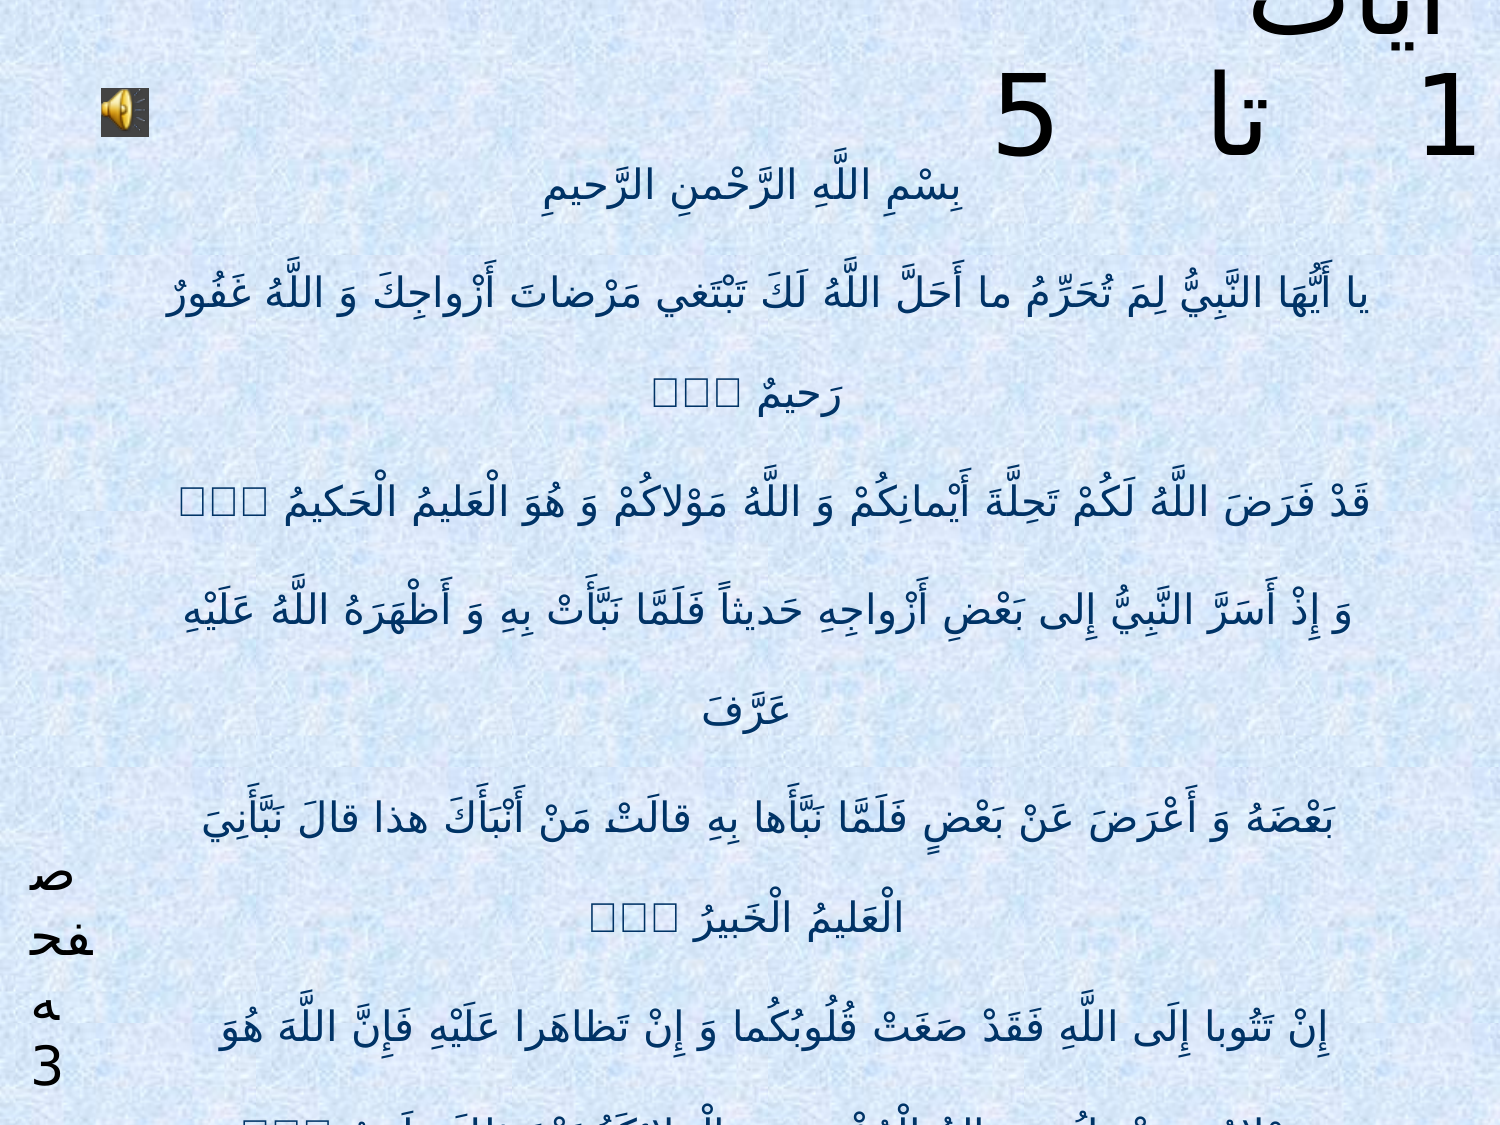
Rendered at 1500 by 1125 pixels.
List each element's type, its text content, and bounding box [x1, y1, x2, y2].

list بِسْمِ اللَّهِ الرَّحْمنِ الرَّحيمِ يا أَيُّهَا النَّبِيُّ لِمَ تُحَرِّمُ ما أَحَلَّ اللَّهُ لَكَ تَبْتَغي‏ مَرْضاتَ أَزْواجِكَ وَ اللَّهُ غَفُورٌ رَحيمٌ  قَدْ فَرَضَ اللَّهُ لَكُمْ تَحِلَّةَ أَيْمانِكُمْ وَ اللَّهُ مَوْلاكُمْ وَ هُوَ الْعَليمُ الْحَكيمُ  وَ إِذْ أَسَرَّ النَّبِيُّ إِلى‏ بَعْضِ أَزْواجِهِ حَديثاً فَلَمَّا نَبَّأَتْ بِهِ وَ أَظْهَرَهُ اللَّهُ عَلَيْهِ عَرَّفَ بَعْضَهُ وَ أَعْرَضَ عَنْ بَعْضٍ فَلَمَّا نَبَّأَها بِهِ قالَتْ مَنْ أَنْبَأَكَ هذا قالَ نَبَّأَنِيَ الْعَليمُ الْخَبيرُ  إِنْ تَتُوبا إِلَى اللَّهِ فَقَدْ صَغَتْ قُلُوبُكُما وَ إِنْ تَظاهَرا عَلَيْهِ فَإِنَّ اللَّهَ هُوَ مَوْلاهُ وَ جِبْريلُ وَ صالِحُ الْمُؤْمِنينَ وَ الْمَلائِكَةُ بَعْدَ ذلِكَ ظَهيرٌ  عَسى‏ رَبُّهُ إِنْ طَلَّقَكُنَّ أَنْ يُبْدِلَهُ أَزْواجاً خَيْراً مِنْكُنَّ مُسْلِماتٍ مُؤْمِناتٍ قانِتاتٍ تائِباتٍ عابِداتٍ سائِحاتٍ ثَيِّباتٍ وَ أَبْكاراً  [137, 99, 1400, 1088]
picture [0, 0, 1500, 1125]
title سیاق اول؛ آیات 1 تا 5 [962, 0, 1500, 188]
slide_number صفحه 3 [13, 1023, 111, 1105]
